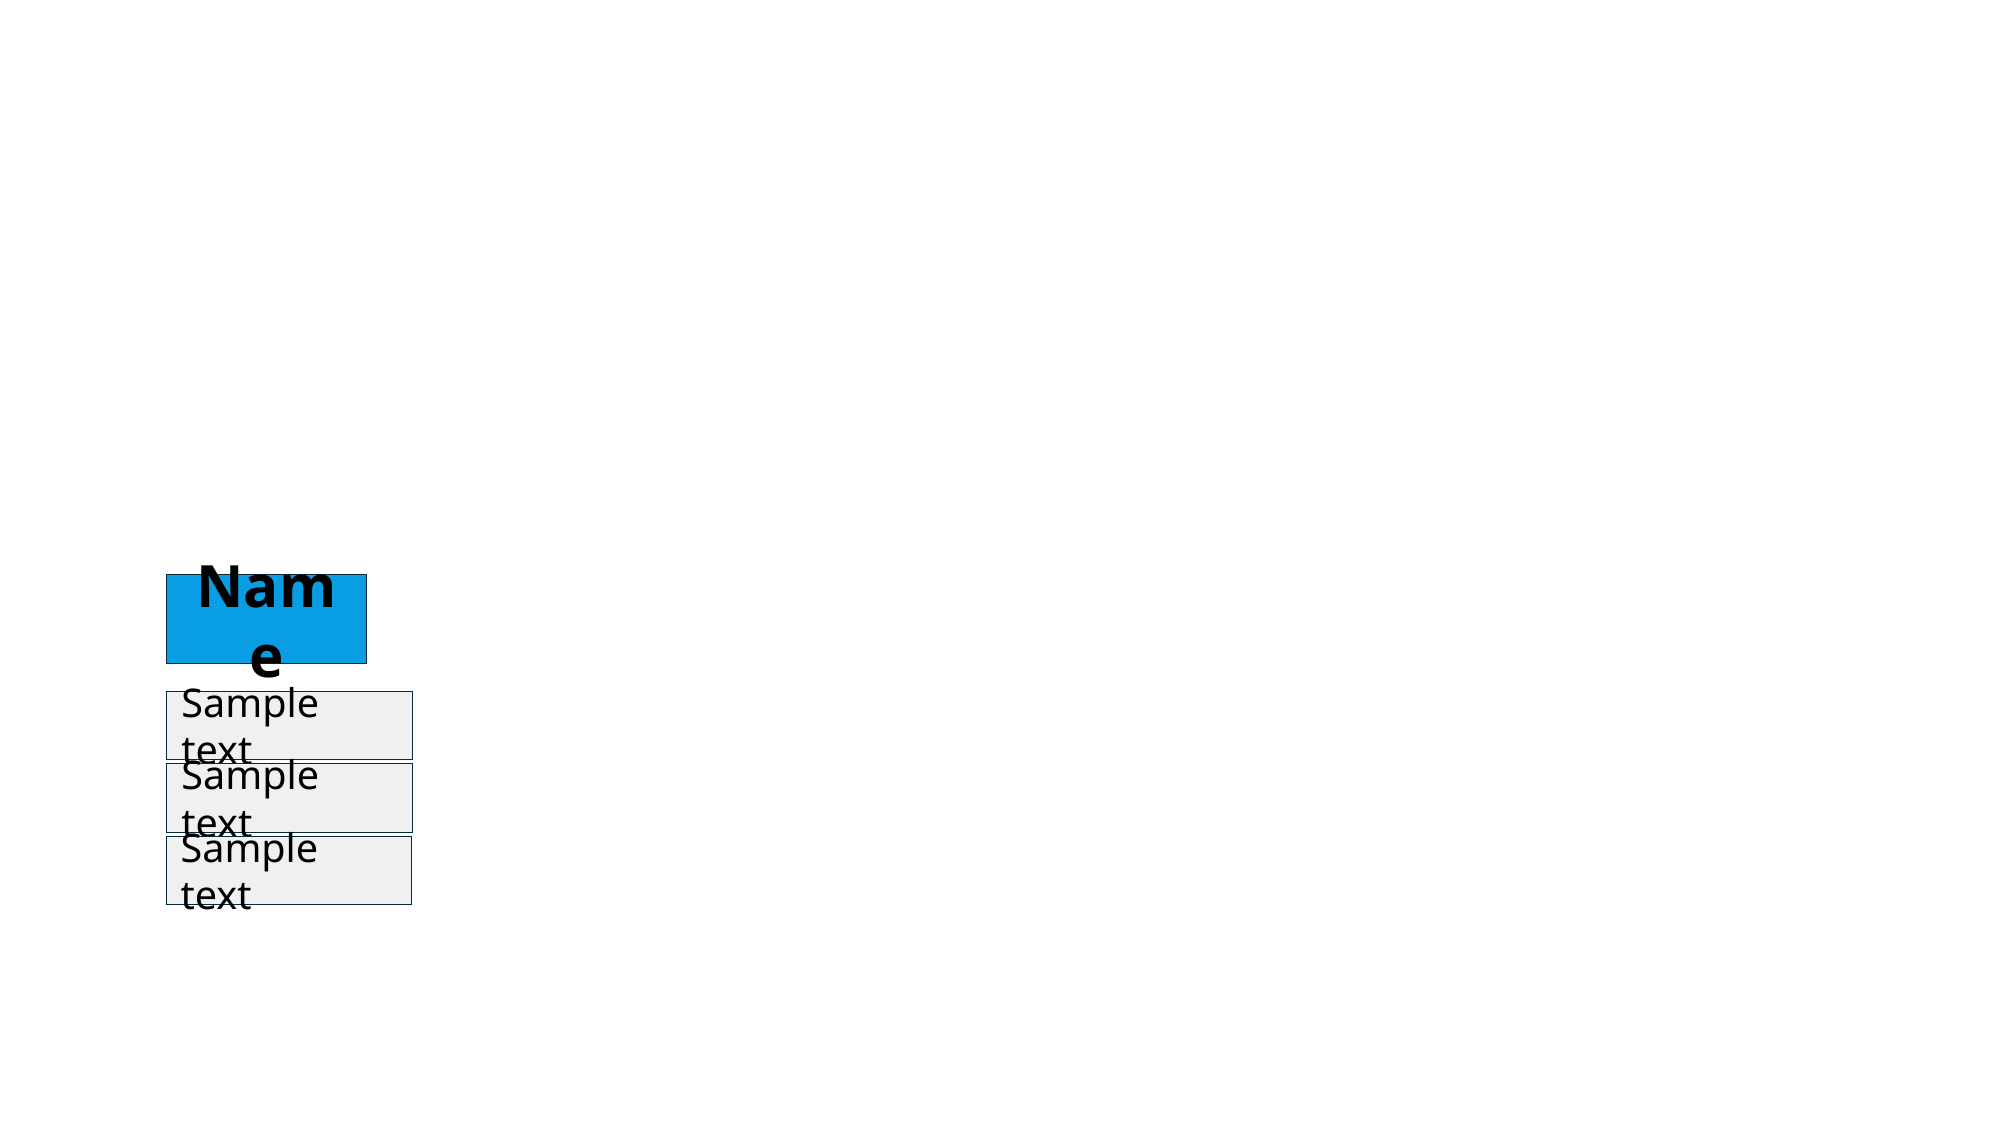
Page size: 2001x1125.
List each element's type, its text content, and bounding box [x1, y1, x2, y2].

text_box Sample text [164, 835, 413, 906]
text_box Sample text [165, 689, 414, 761]
text_box Sample text [165, 762, 414, 833]
text_box Name [165, 573, 368, 665]
